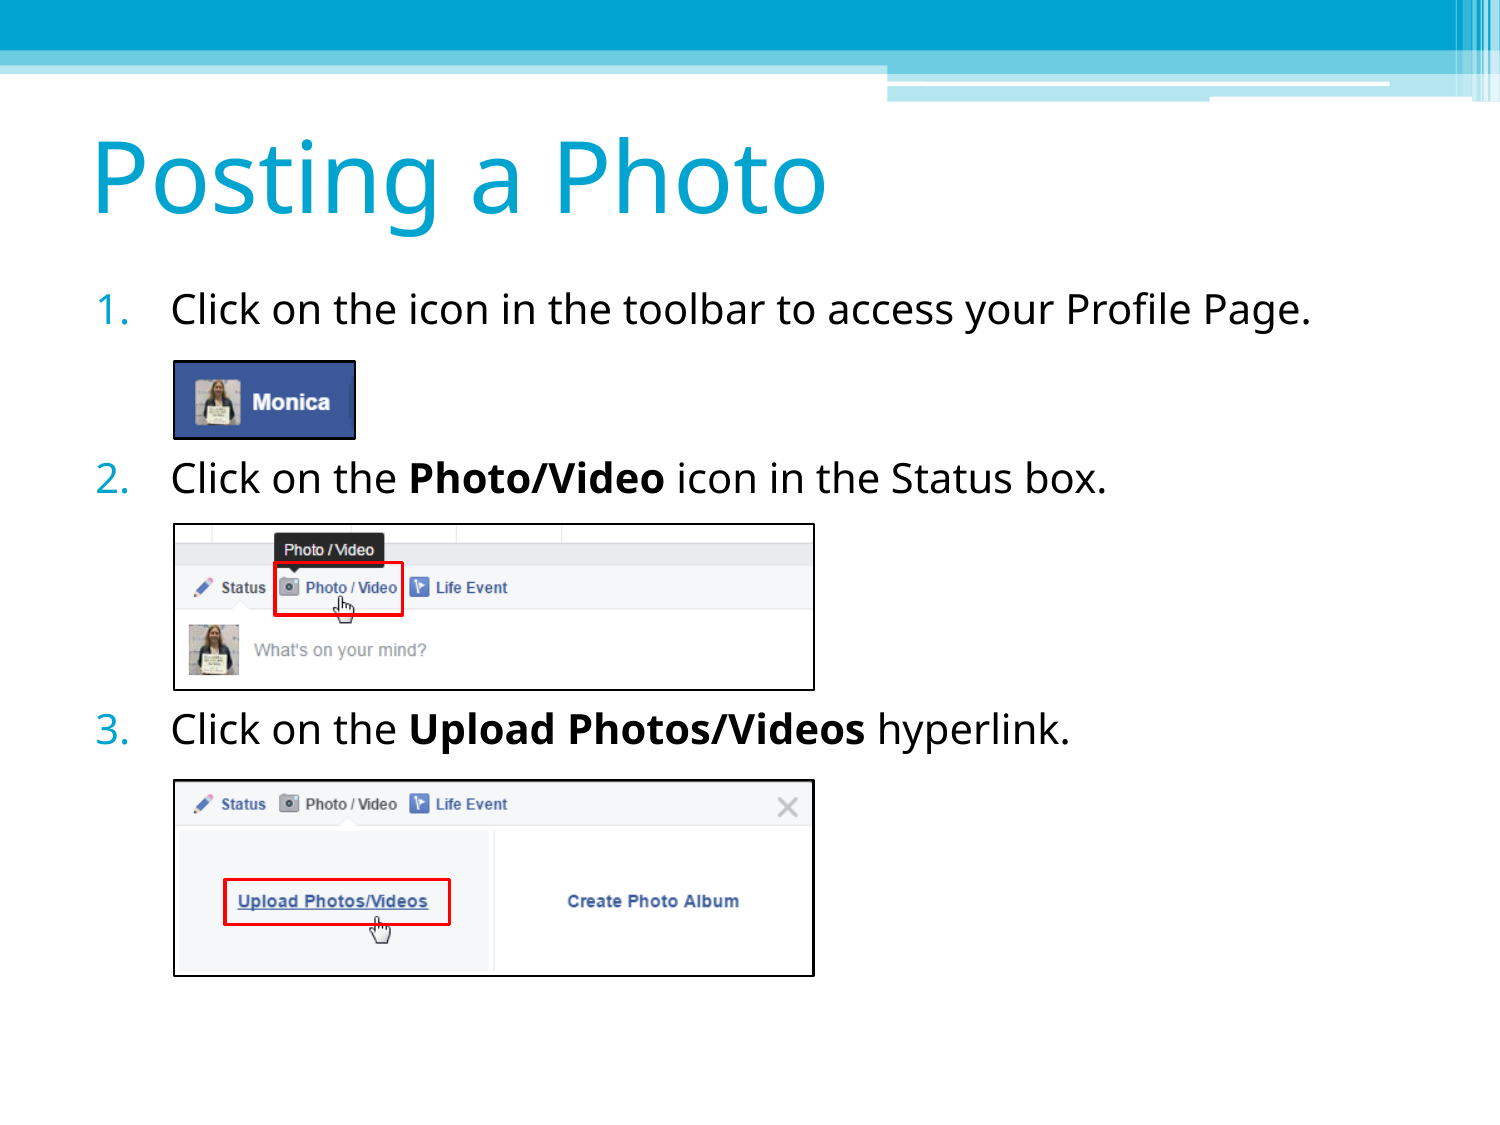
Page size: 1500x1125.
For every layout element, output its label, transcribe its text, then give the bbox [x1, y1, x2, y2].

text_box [174, 362, 813, 975]
list Click on the icon in the toolbar to access your Profile Page. Click on the Photo/Video icon in the Status box. Click on the Upload Photos/Videos hyperlink. [80, 275, 1388, 939]
title Posting a Photo [75, 85, 1425, 261]
